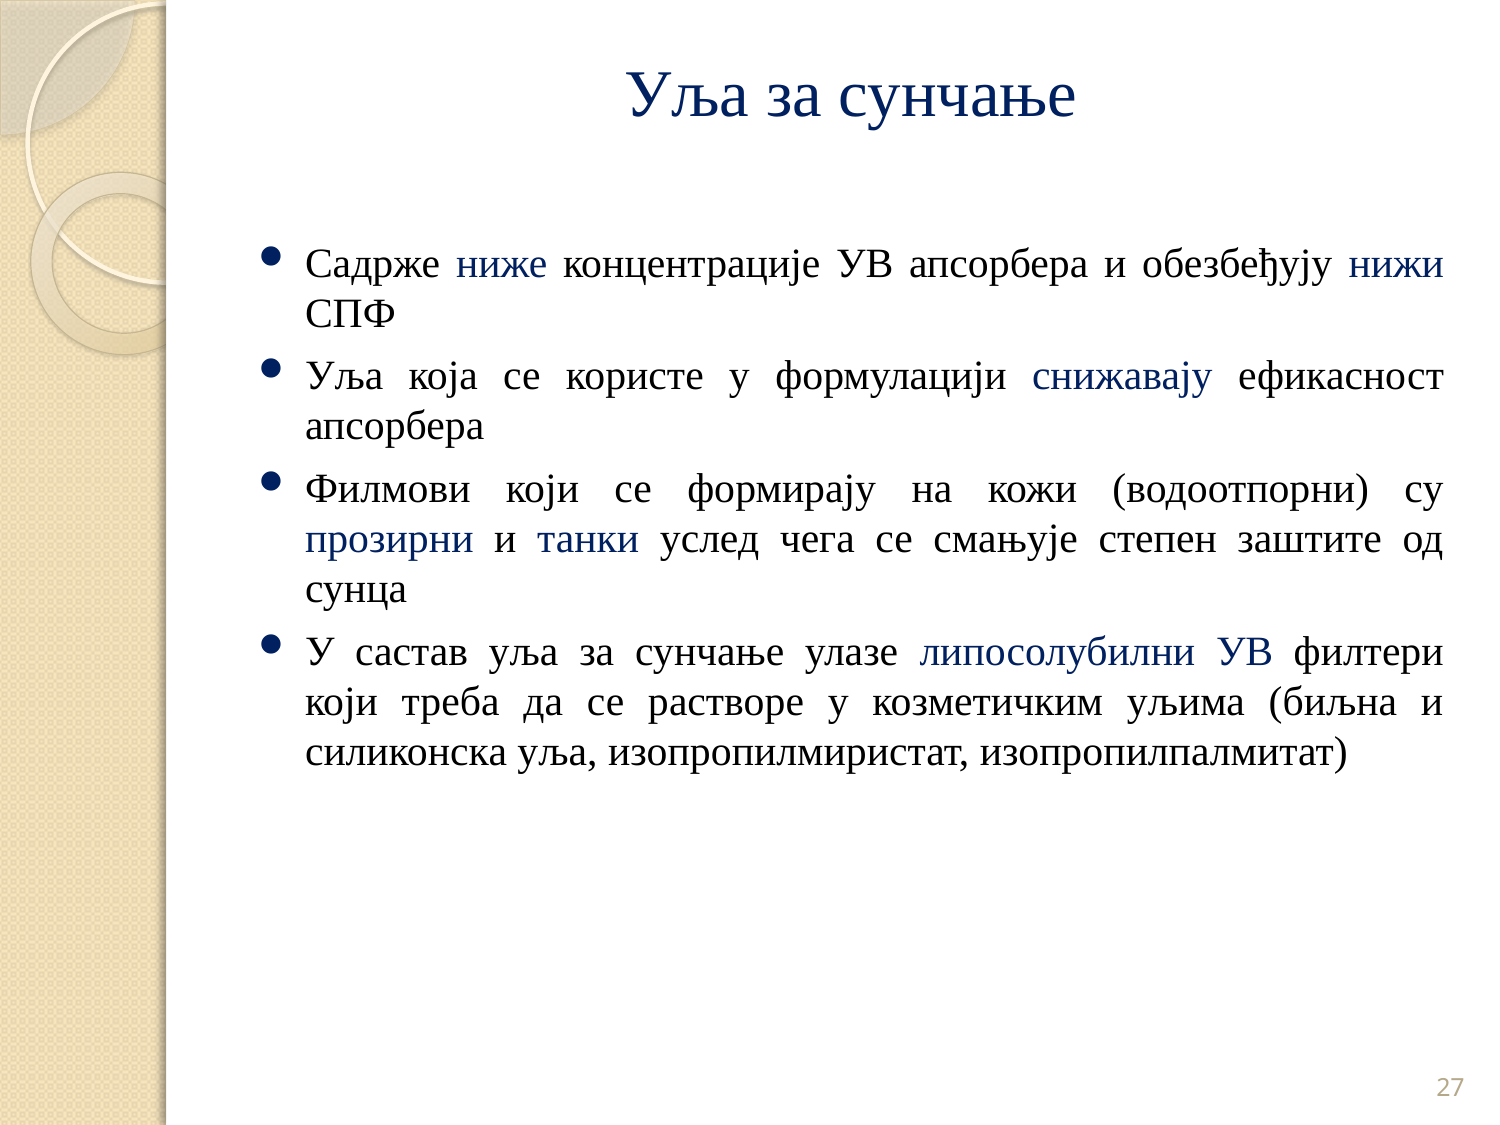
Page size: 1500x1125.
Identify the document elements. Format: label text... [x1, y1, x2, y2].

list Уља за сунчање Садрже ниже концентрације УВ апсорбера и обезбеђују нижи СПФ Уља која се користе у формулацији снижавају ефикасност апсорбера Филмови који се формирају на кожи (водоотпорни) су прозирни и танки услед чега се смањује степен заштите од сунца У састав уља за сунчање улазе липосолубилни УВ филтери који треба да се растворе у козметичким уљима (биљна и силиконска уља, изопропилмиристат, изопропилпалмитат) [230, 42, 1459, 1125]
slide_number 27 [1413, 1034, 1488, 1113]
